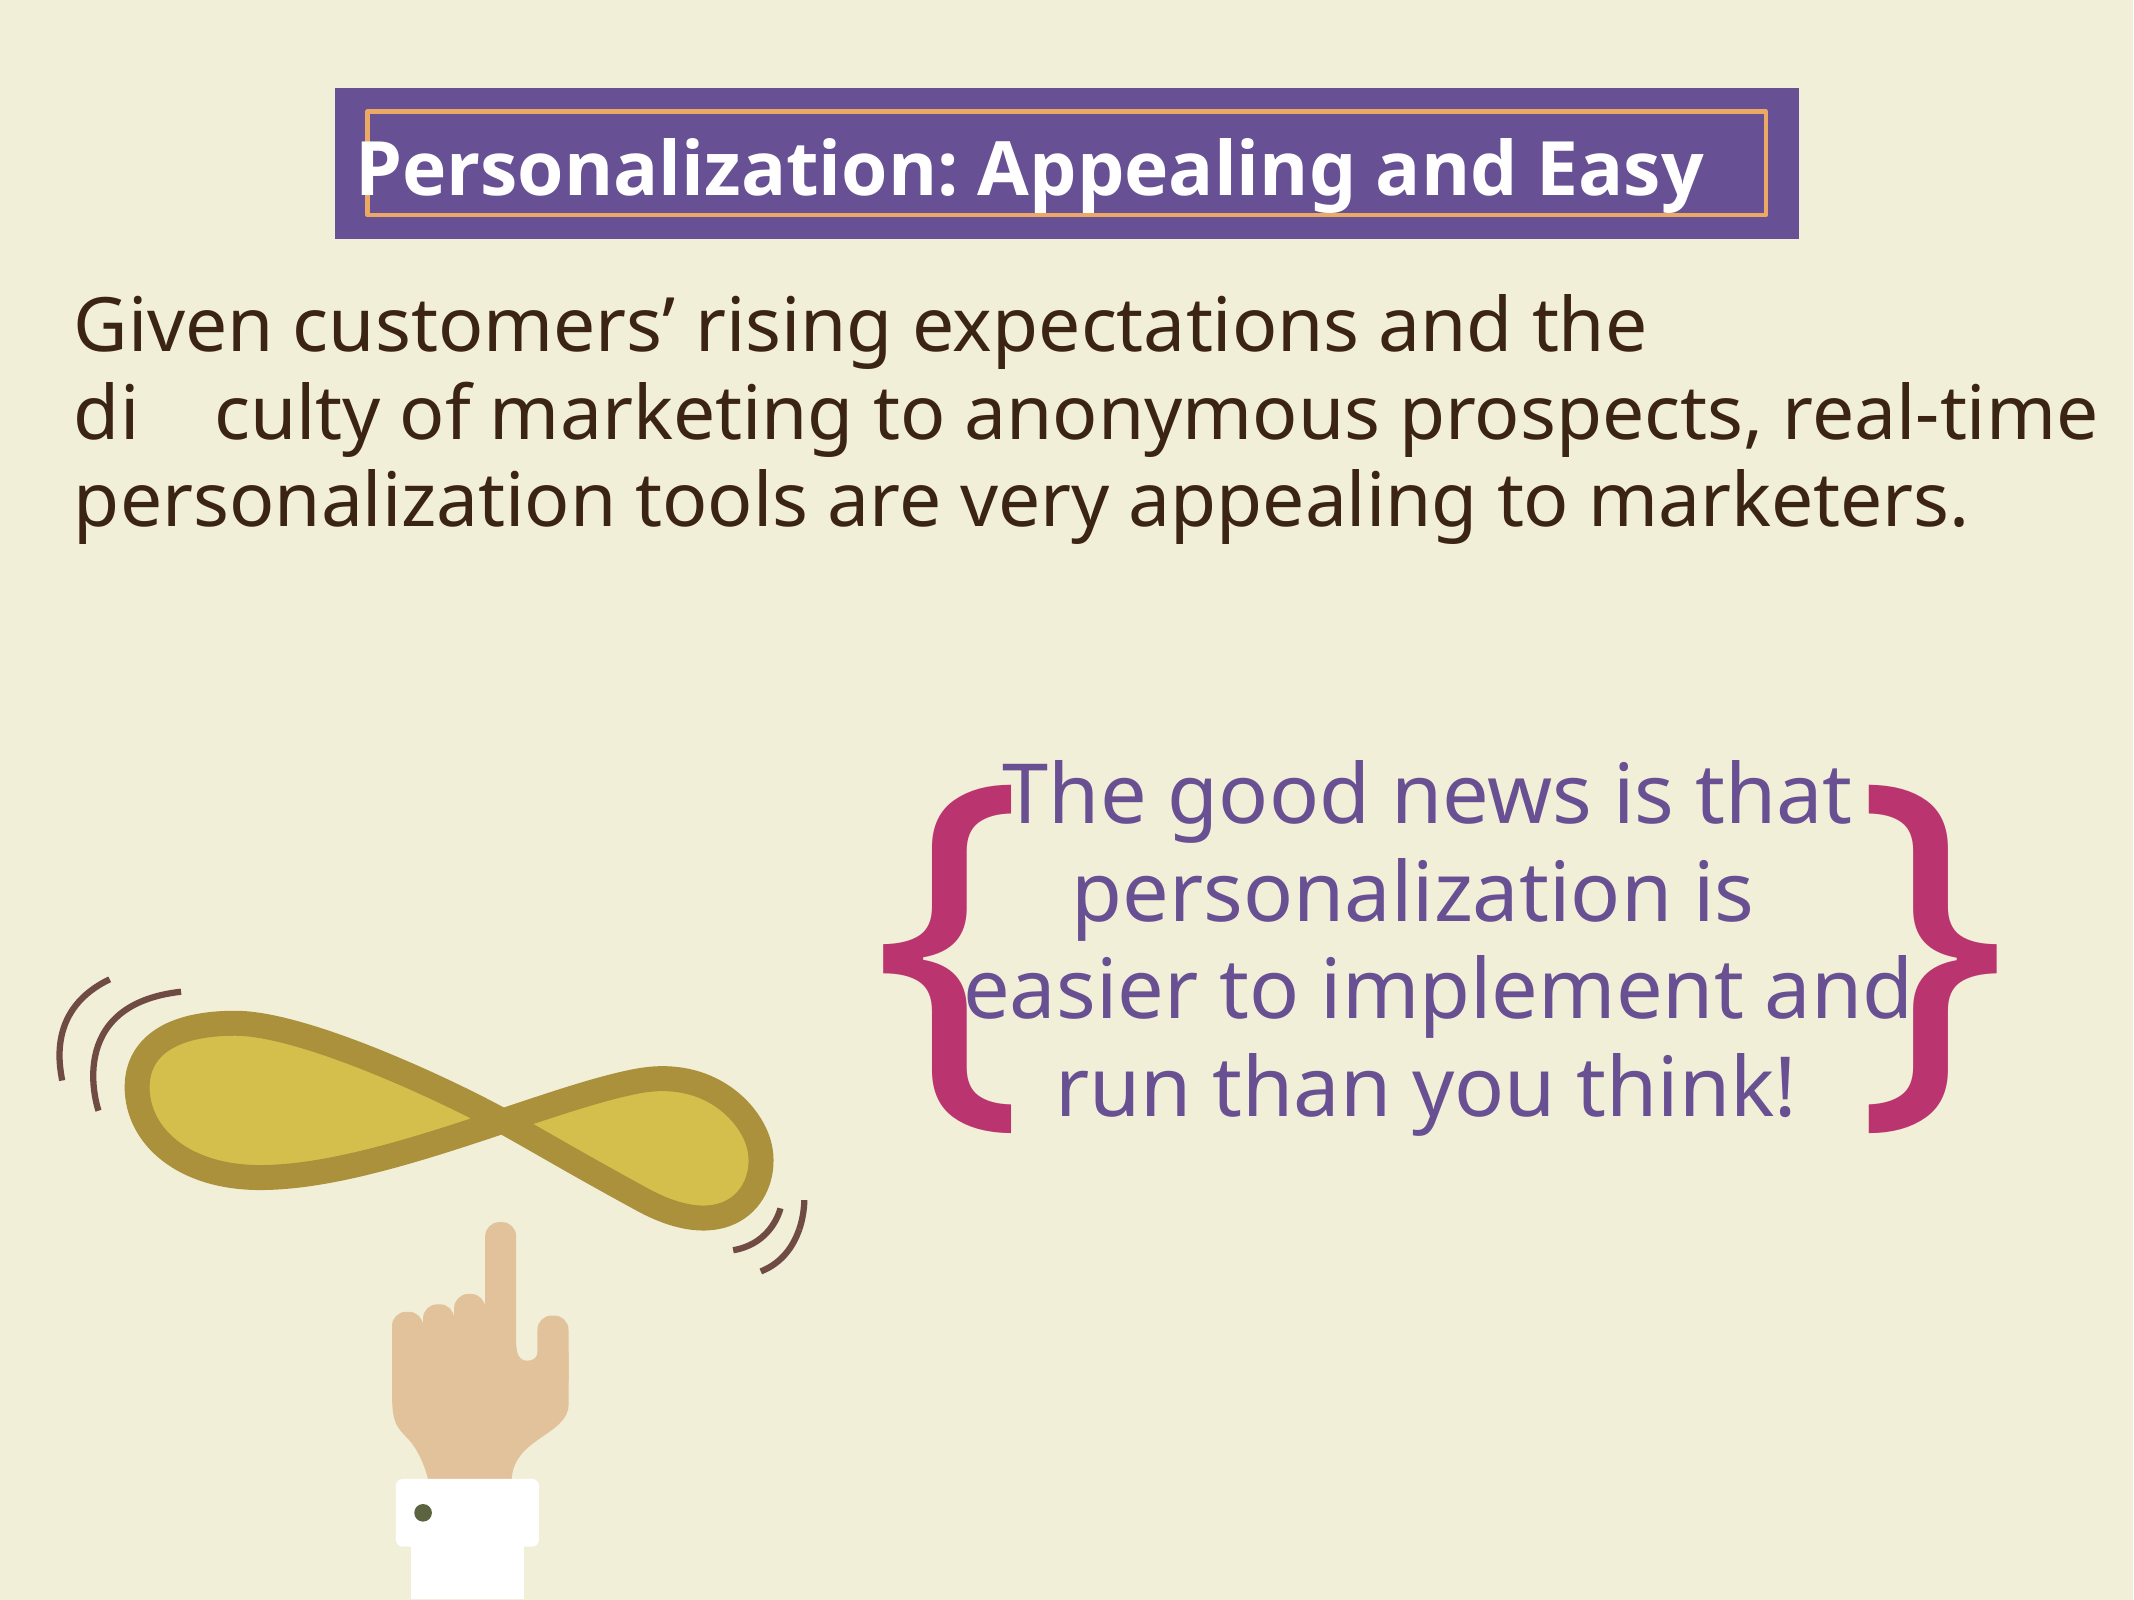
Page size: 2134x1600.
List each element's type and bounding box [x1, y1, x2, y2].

text_box [0, 0, 2134, 1600]
